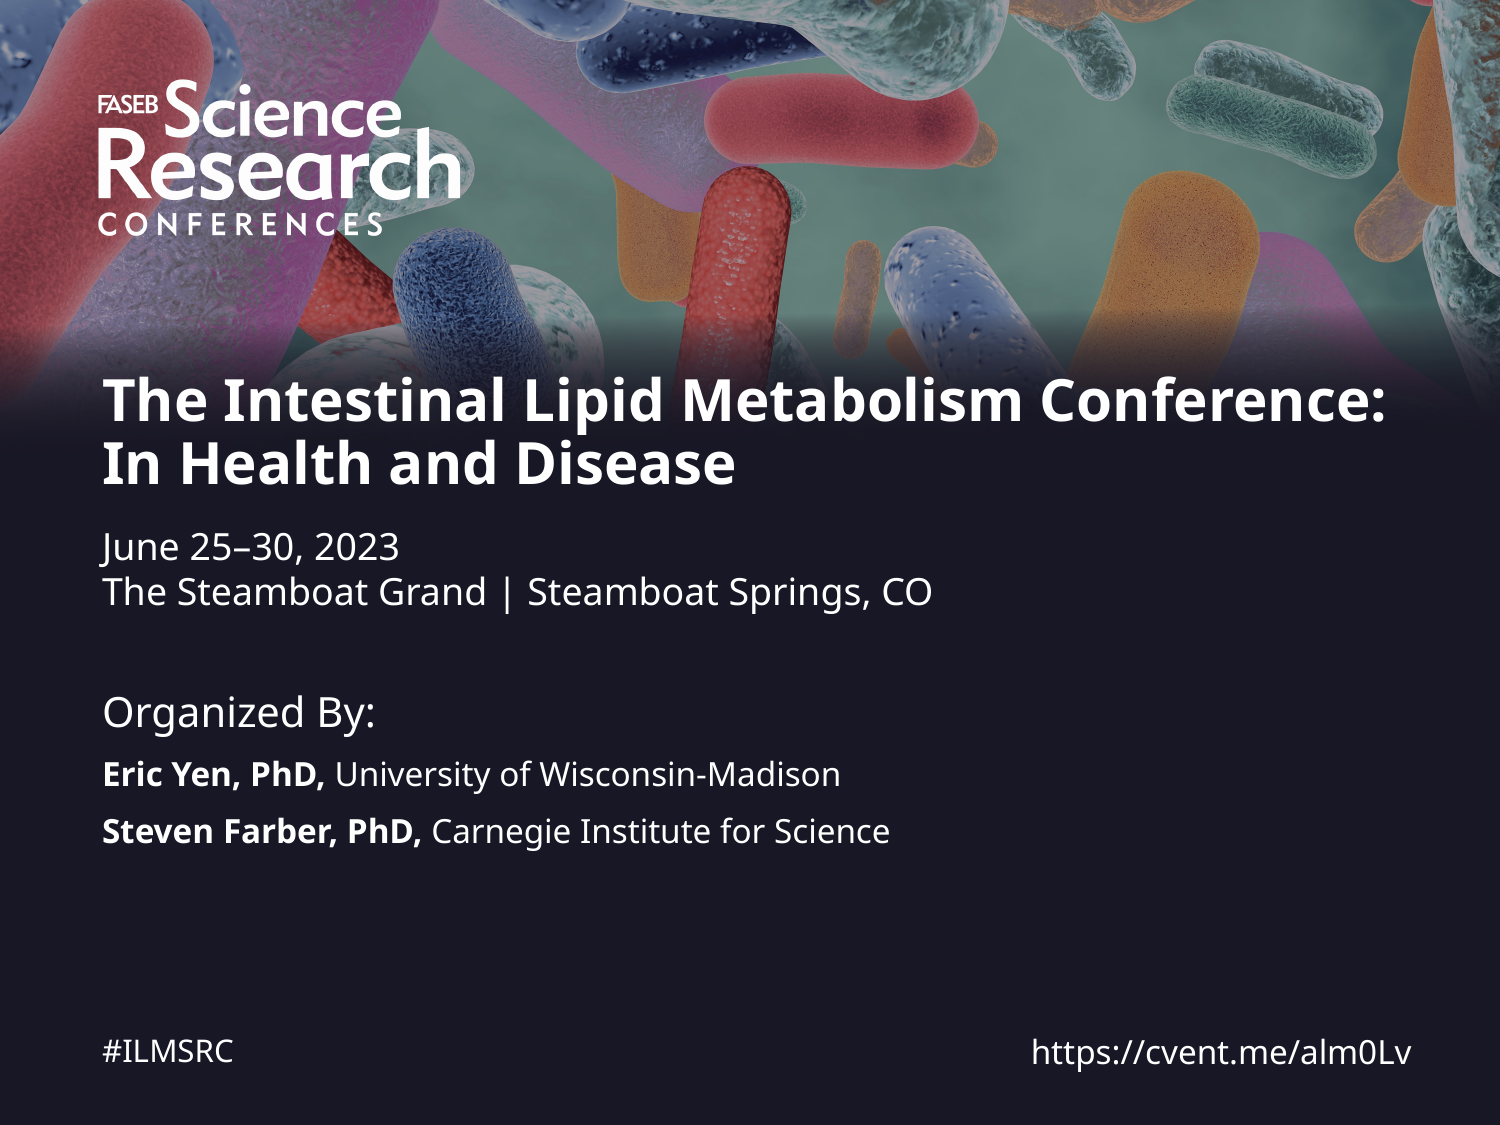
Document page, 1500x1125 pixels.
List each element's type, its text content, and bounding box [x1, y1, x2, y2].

text_box The Intestinal Lipid Metabolism Conference: In Health and Disease [87, 363, 1428, 503]
text_box June 25–30, 2023 The Steamboat Grand | Steamboat Springs, CO [86, 515, 1413, 642]
text_box #ILMSRC [86, 1028, 576, 1089]
picture [0, 0, 1500, 1125]
text_box https://cvent.me/alm0Lv [938, 1028, 1428, 1089]
text_box Organized By: Eric Yen, PhD, University of Wisconsin-Madison Steven Farber, PhD, Carnegie Institute for Science [86, 684, 1500, 1004]
